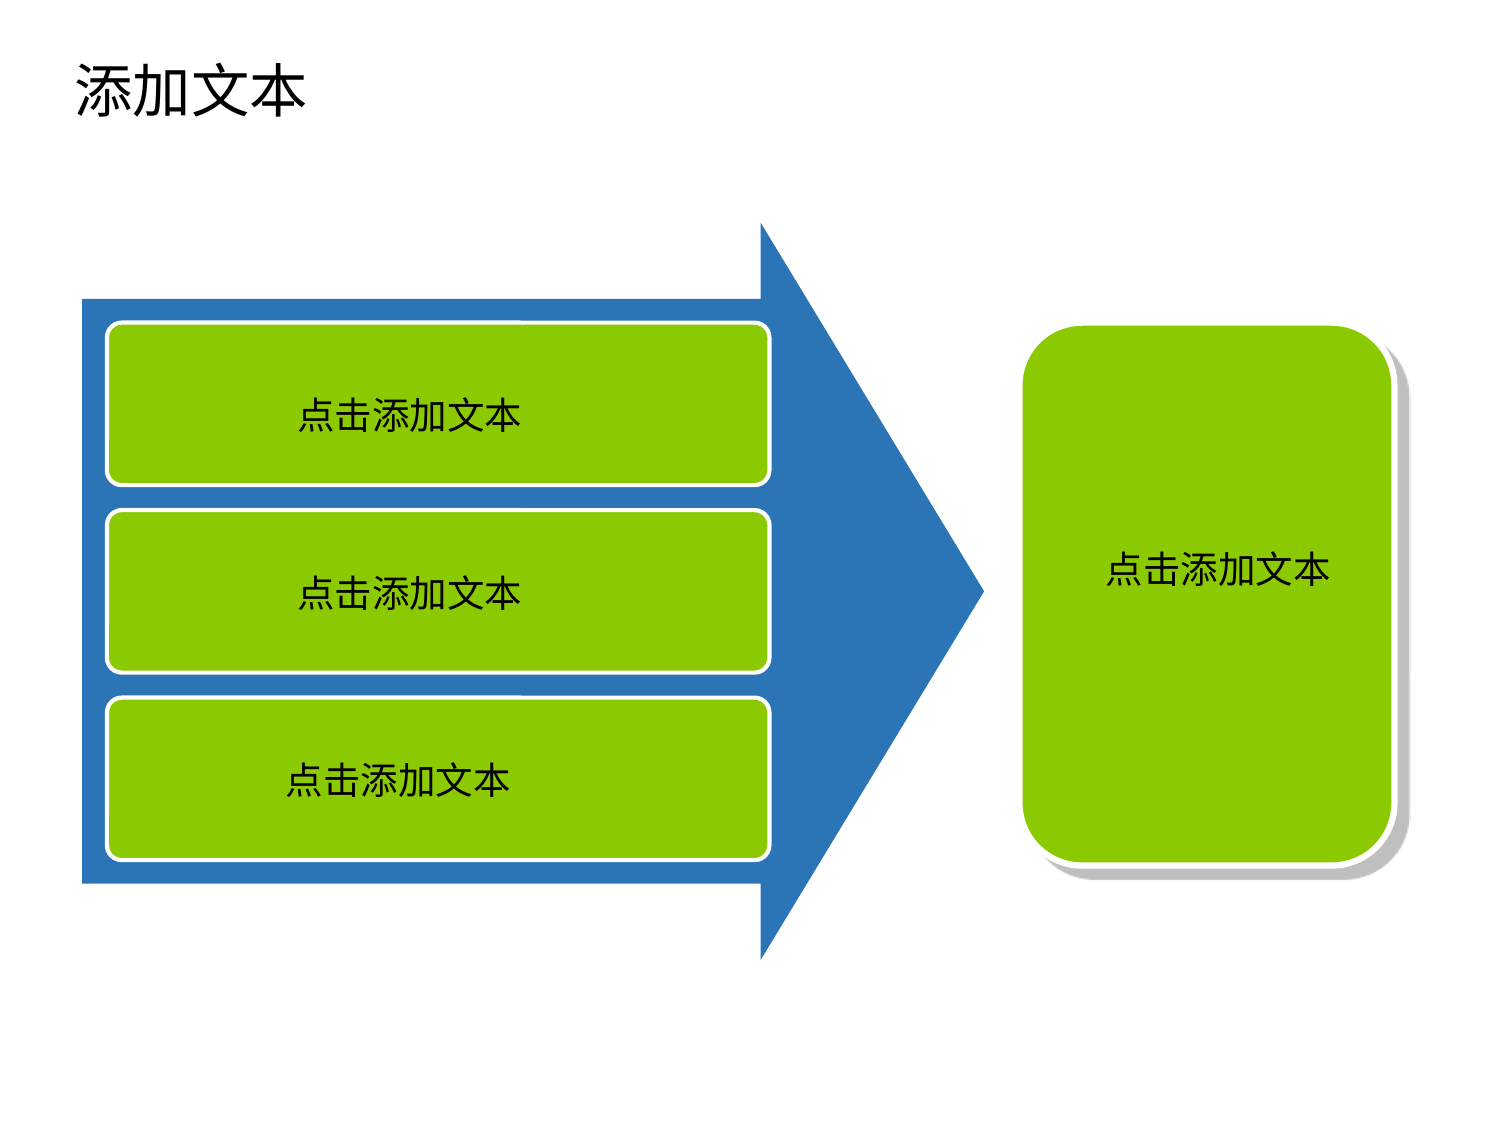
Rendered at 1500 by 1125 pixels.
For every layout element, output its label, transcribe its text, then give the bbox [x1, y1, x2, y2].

text_box 点击添加文本 [282, 562, 538, 623]
text_box 点击添加文本 [270, 749, 526, 810]
text_box [82, 222, 985, 961]
text_box 点击添加文本 [282, 384, 538, 445]
text_box [106, 322, 770, 486]
text_box [106, 697, 770, 861]
text_box 添加文本 [60, 46, 323, 132]
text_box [1019, 322, 1395, 866]
text_box [106, 510, 770, 673]
